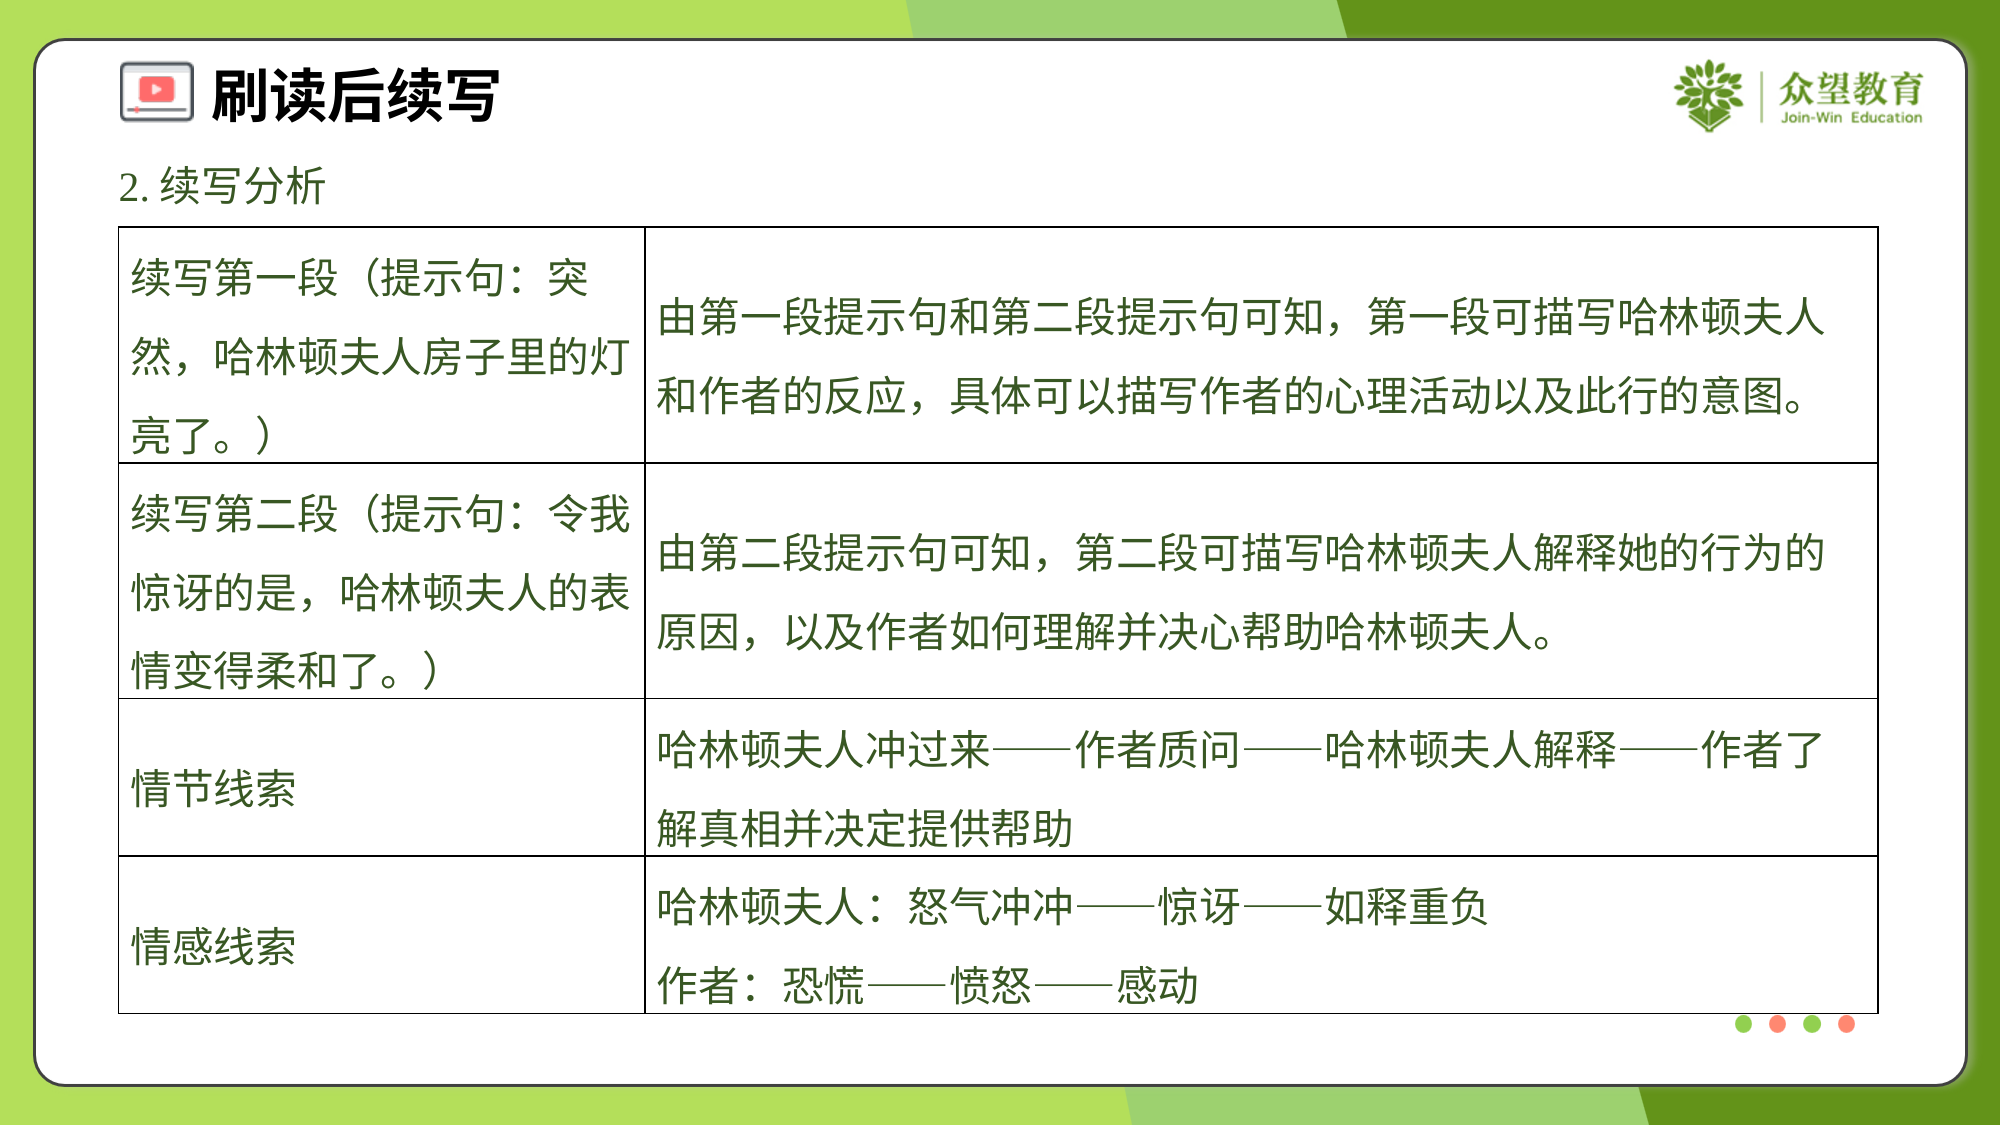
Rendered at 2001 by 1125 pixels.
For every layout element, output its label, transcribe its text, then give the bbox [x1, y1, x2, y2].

text_box 2.续写分析 [118, 147, 1883, 206]
table_cell 情感线索 [119, 857, 644, 1013]
table_header 由第一段提示句和第二段提示句可知，第一段可描写哈林顿夫人和作者的反应，具体可以描写作者的心理活动以及此行的意图。 [646, 228, 1877, 462]
table_cell 续写第二段（提示句：令我惊讶的是，哈林顿夫人的表情变得柔和了。） [119, 464, 644, 698]
table_cell 情节线索 [119, 699, 644, 855]
table_cell 哈林顿夫人冲过来——作者质问——哈林顿夫人解释——作者了解真相并决定提供帮助 [646, 699, 1877, 855]
picture [0, 0, 2000, 1125]
table_cell 由第二段提示句可知，第二段可描写哈林顿夫人解释她的行为的原因，以及作者如何理解并决心帮助哈林顿夫人。 [646, 464, 1877, 698]
table_cell 哈林顿夫人：怒气冲冲——惊讶——如释重负 作者：恐慌——愤怒——感动 [646, 857, 1877, 1013]
table_header 续写第一段（提示句：突然，哈林顿夫人房子里的灯亮了。） [119, 228, 644, 462]
